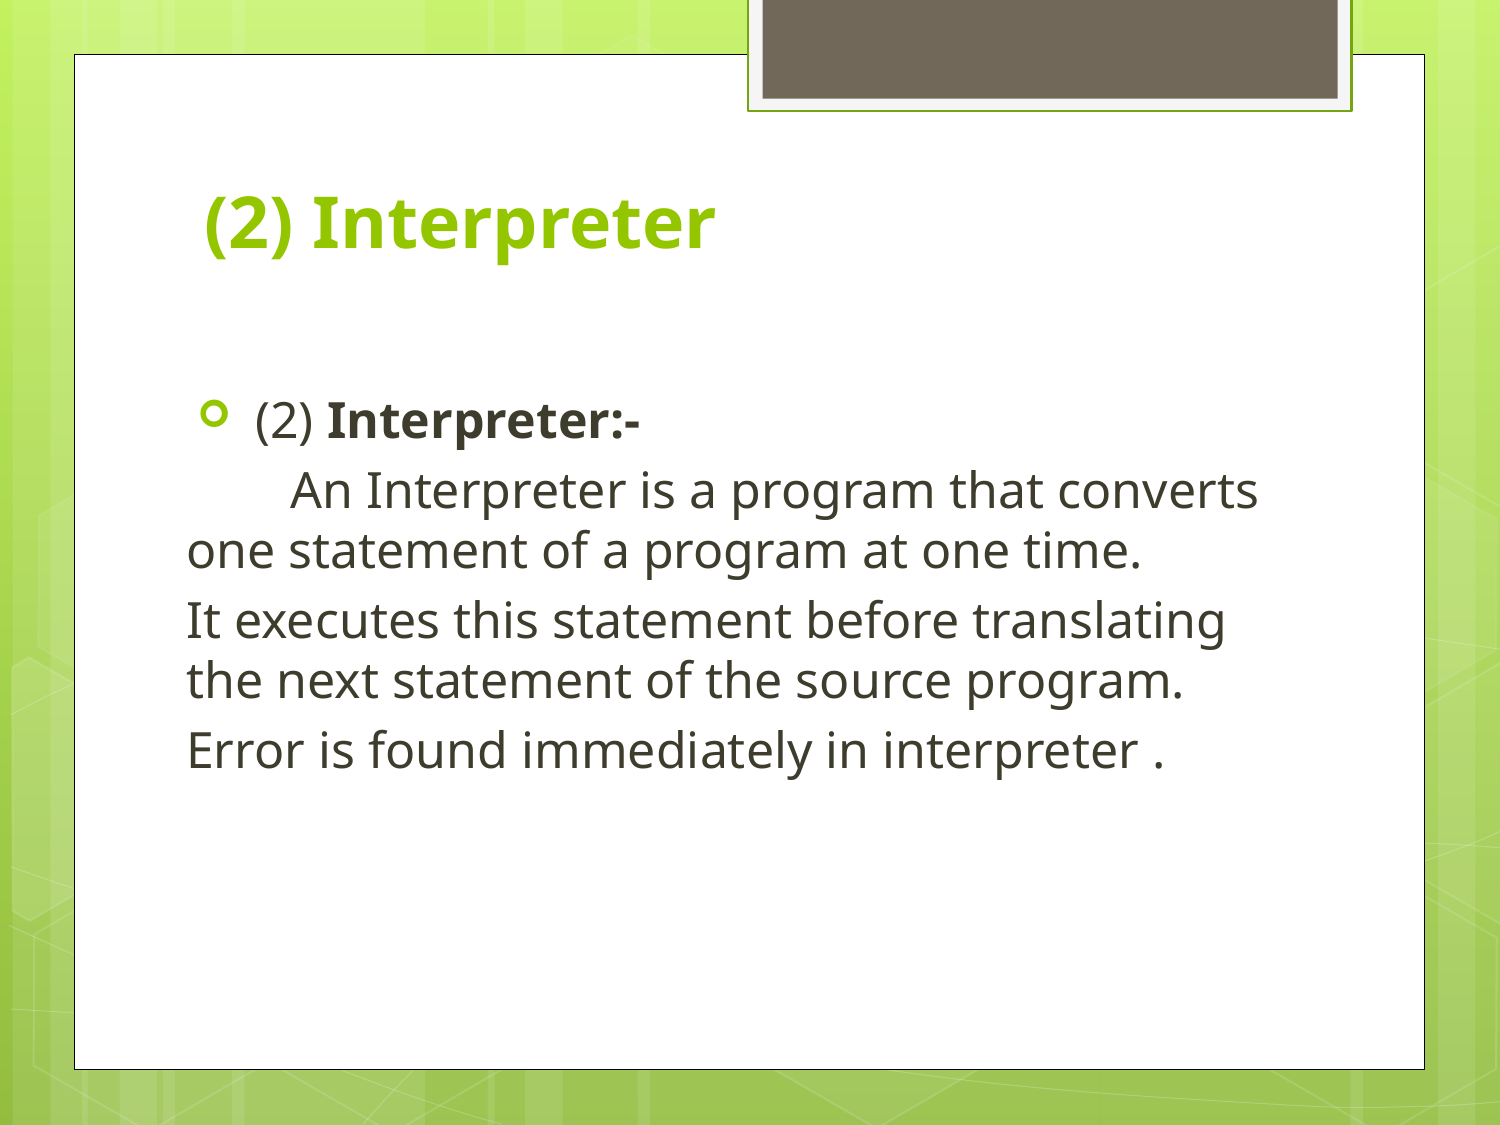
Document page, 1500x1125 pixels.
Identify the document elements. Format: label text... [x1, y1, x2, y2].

title (2) Interpreter [171, 168, 1324, 357]
list (2) Interpreter:- An Interpreter is a program that converts one statement of a program at one time. It executes this statement before translating the next statement of the source program. Error is found immediately in interpreter . [171, 381, 1283, 957]
